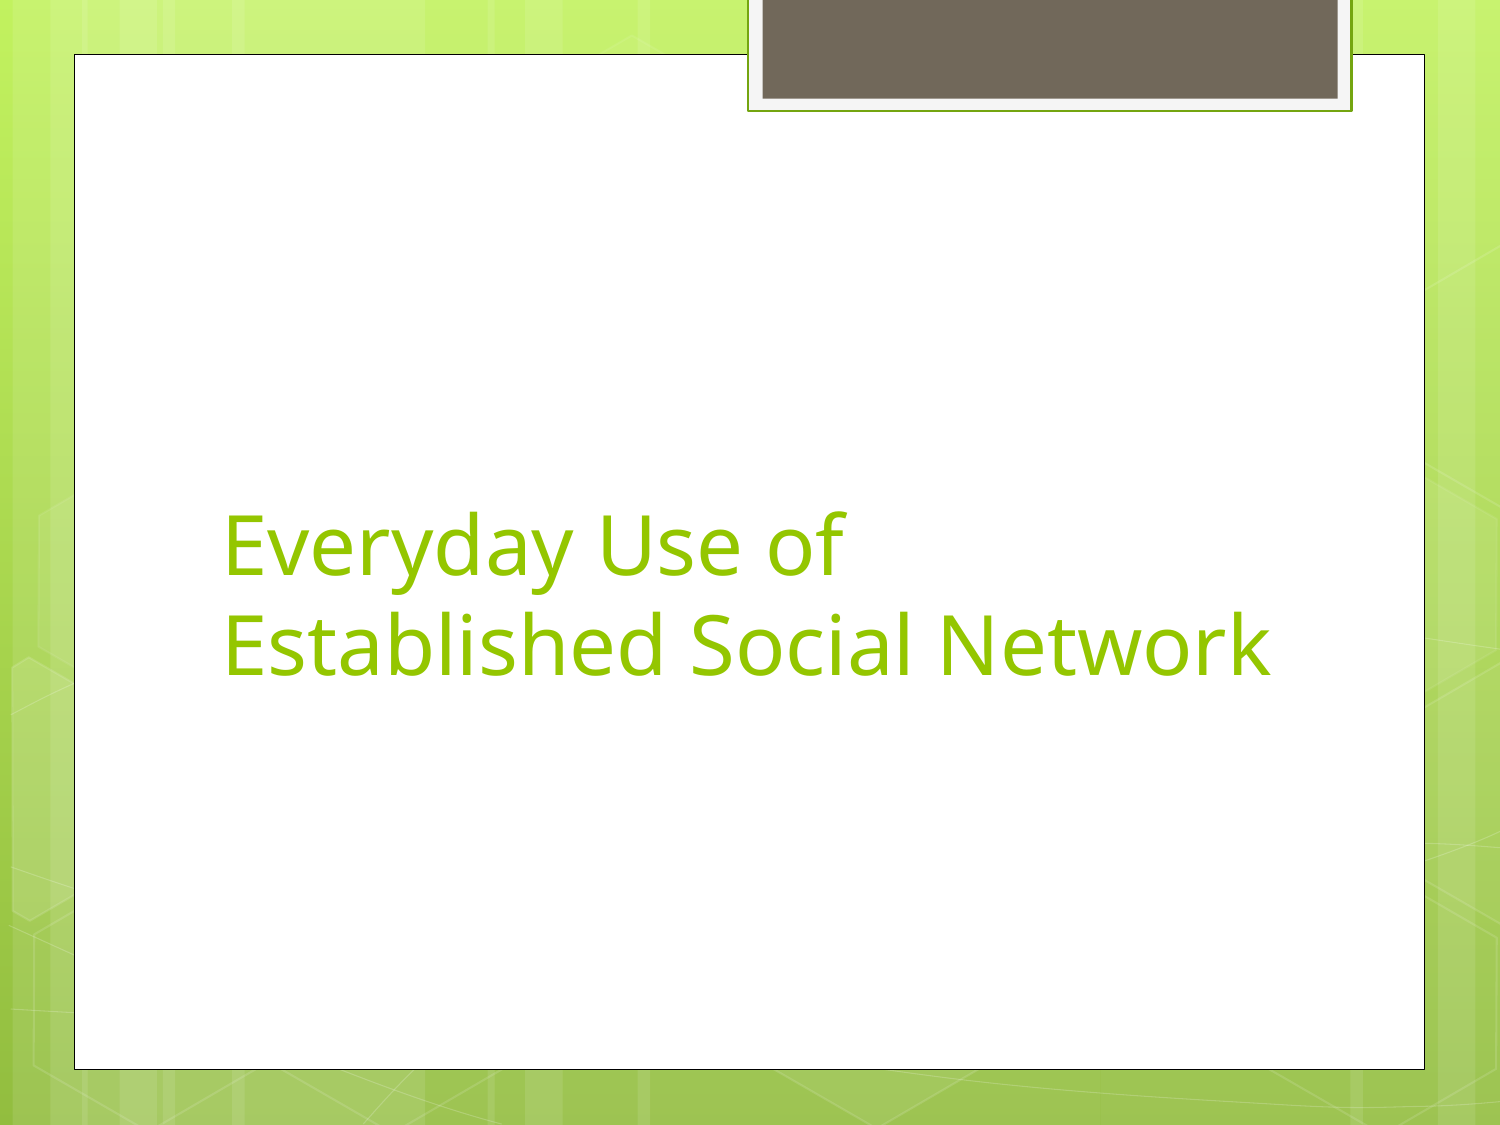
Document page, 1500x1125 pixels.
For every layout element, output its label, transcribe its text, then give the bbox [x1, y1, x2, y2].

title Everyday Use of Established Social Network [206, 475, 1296, 700]
